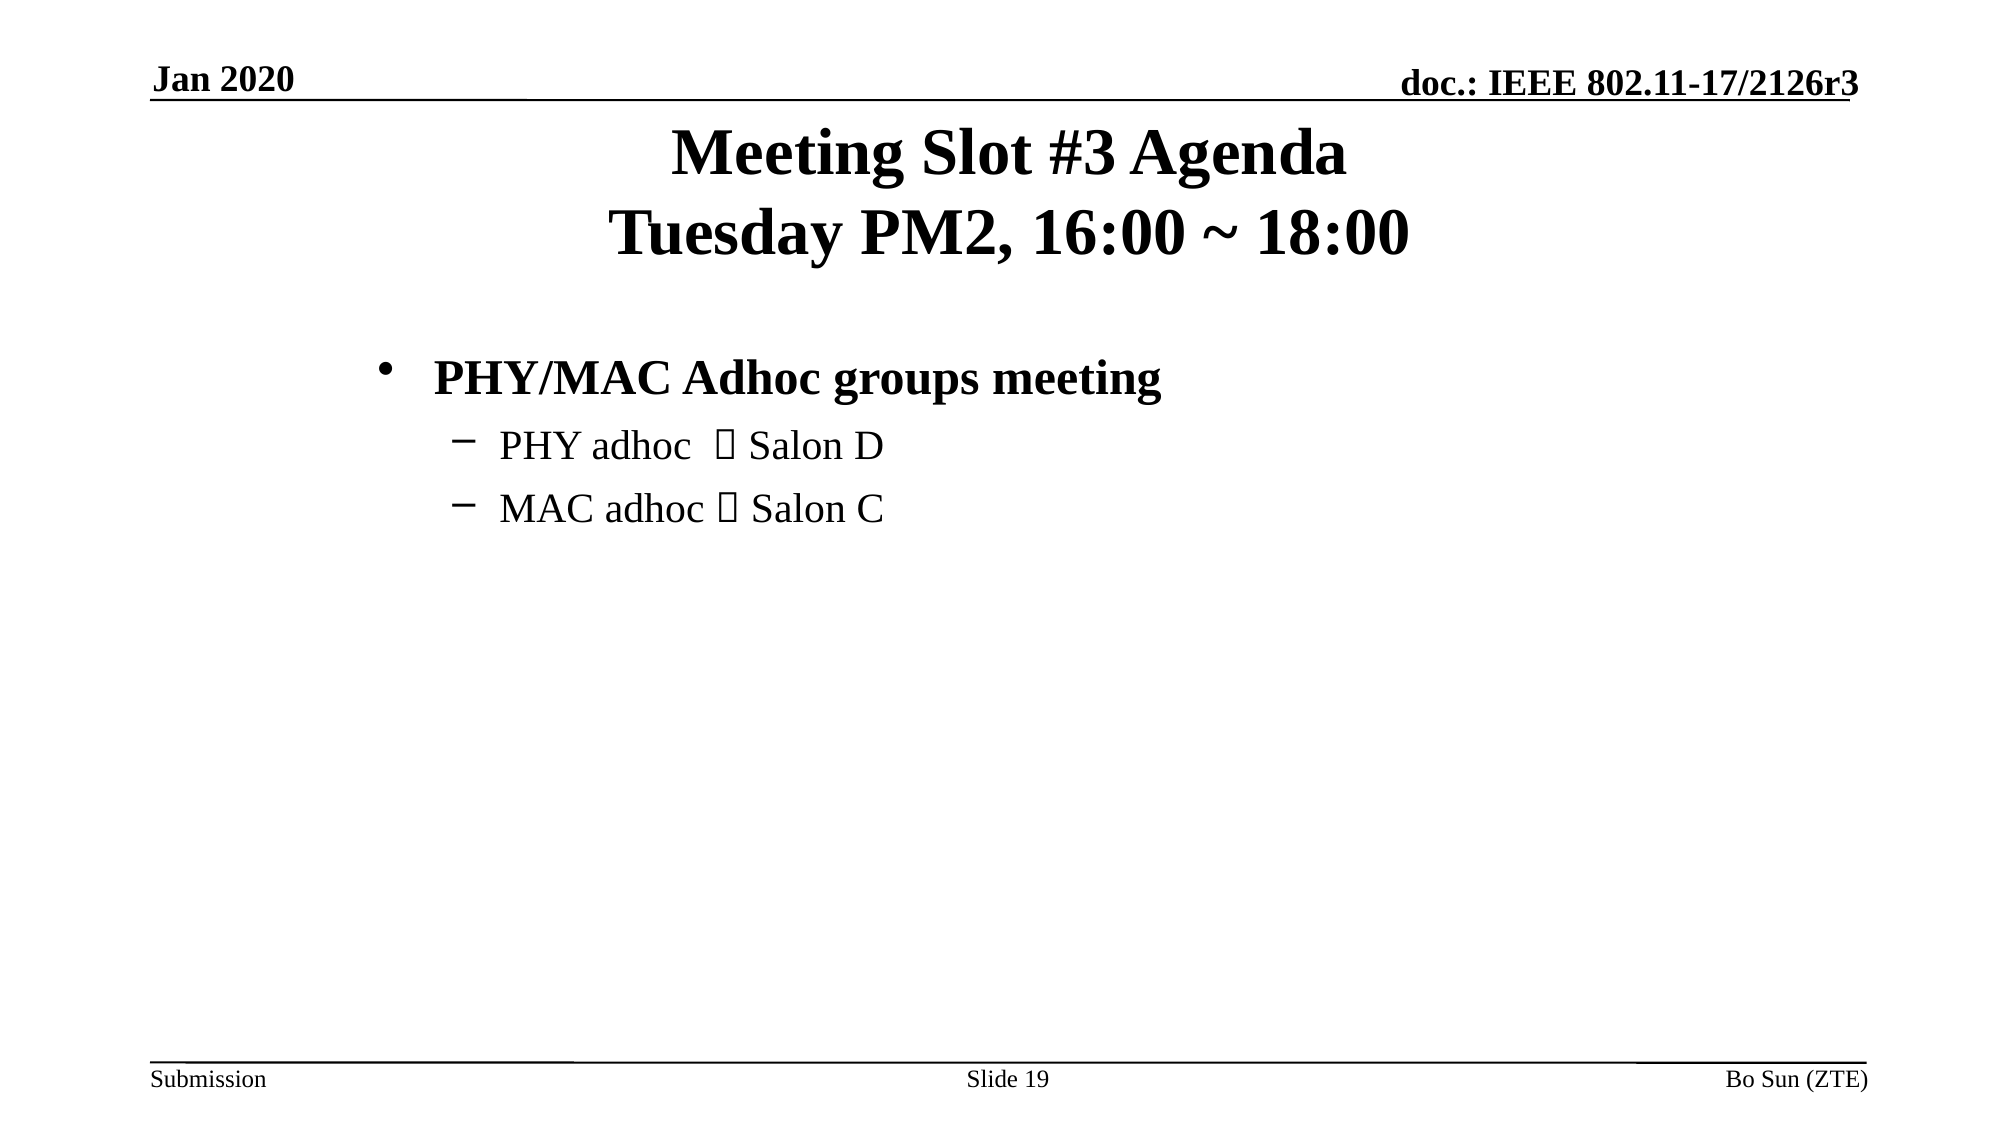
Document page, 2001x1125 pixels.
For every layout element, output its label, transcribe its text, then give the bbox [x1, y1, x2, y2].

text_box PHY/MAC Adhoc groups meeting PHY adhoc  Salon D MAC adhoc  Salon C [362, 331, 1638, 1025]
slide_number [152, 54, 563, 100]
footer Bo Sun (ZTE) [1171, 1061, 1869, 1093]
slide_number Slide [949, 1061, 1067, 1123]
title Meeting Slot #3 Agenda Tuesday PM2, 16:00 ~ 18:00 [152, 99, 1869, 276]
